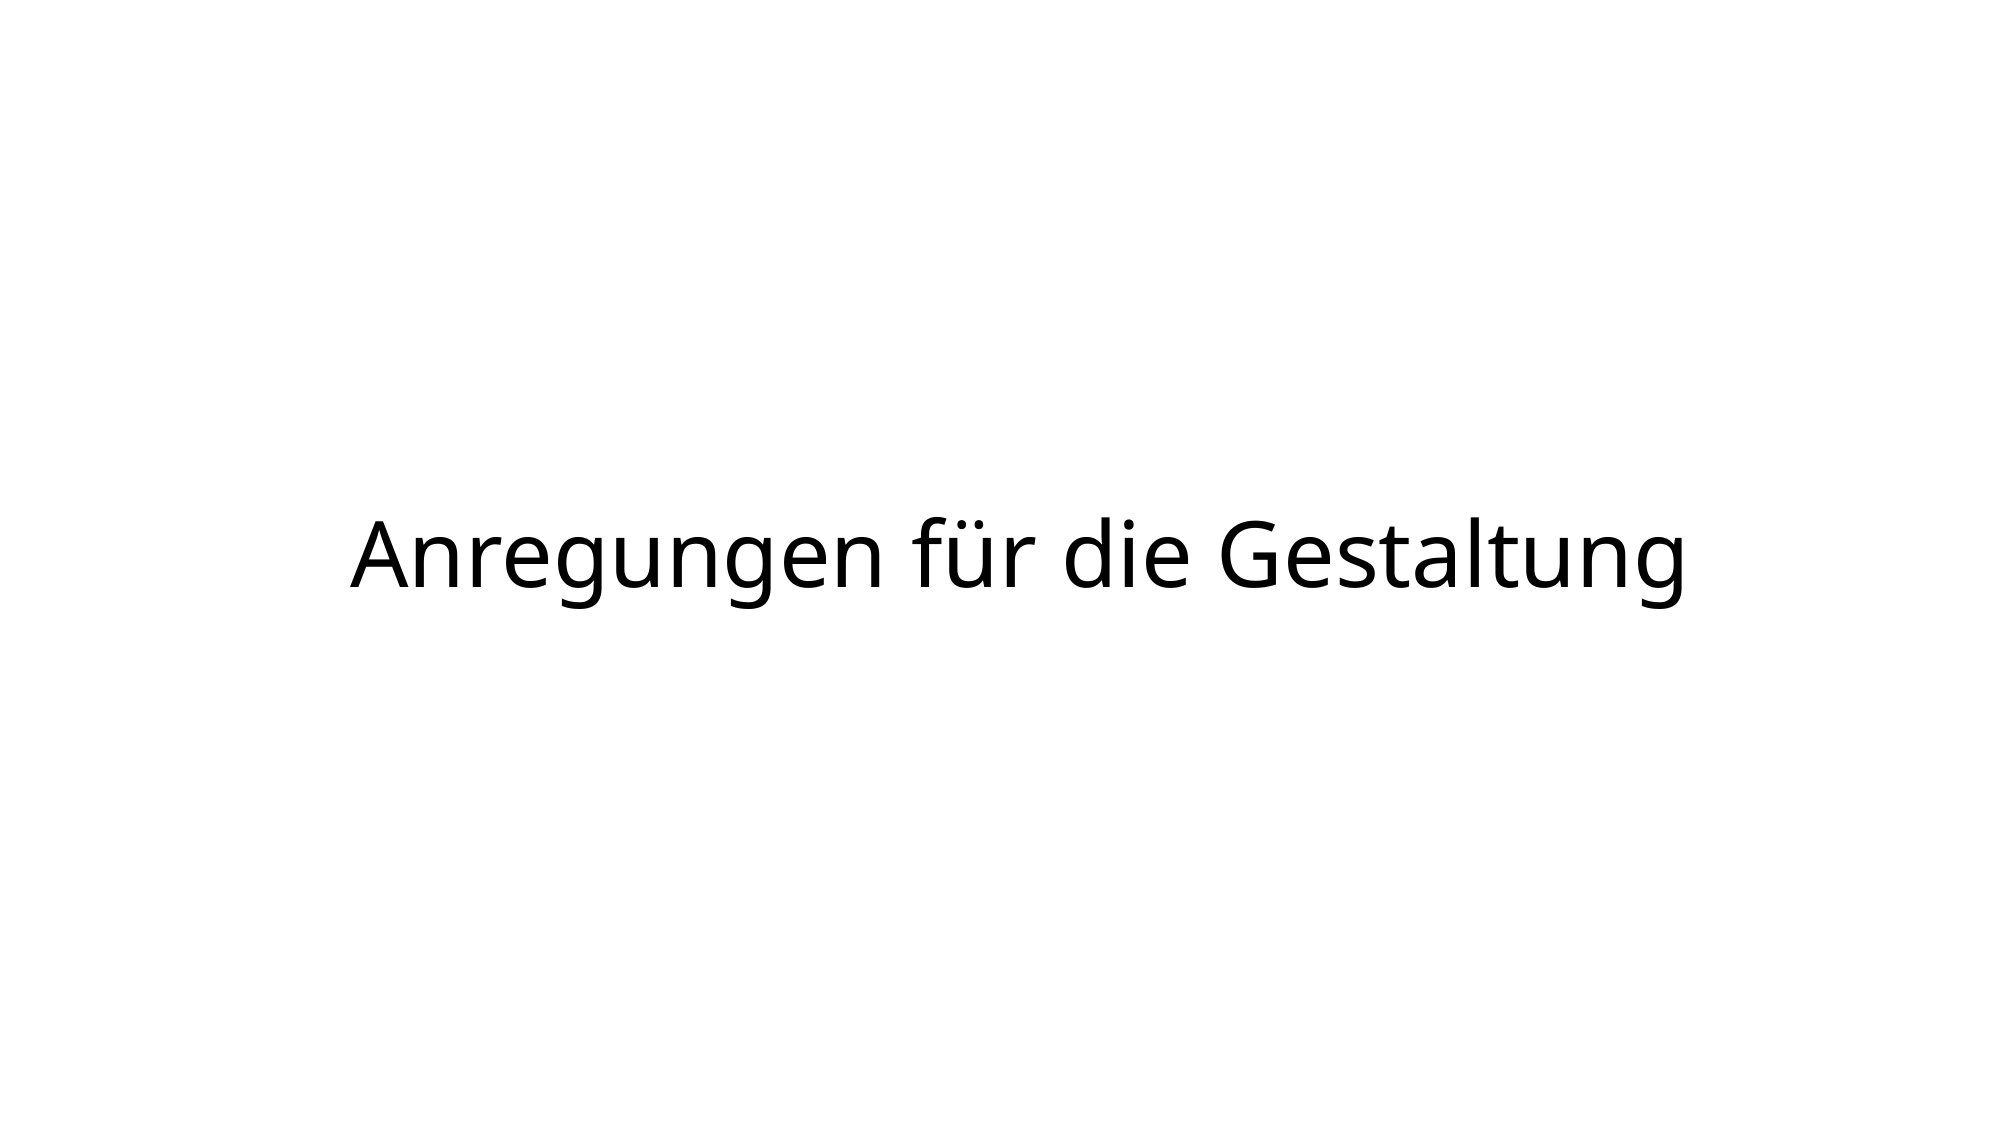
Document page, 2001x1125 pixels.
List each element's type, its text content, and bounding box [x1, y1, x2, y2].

title Anregungen für die Gestaltung [158, 449, 1884, 667]
